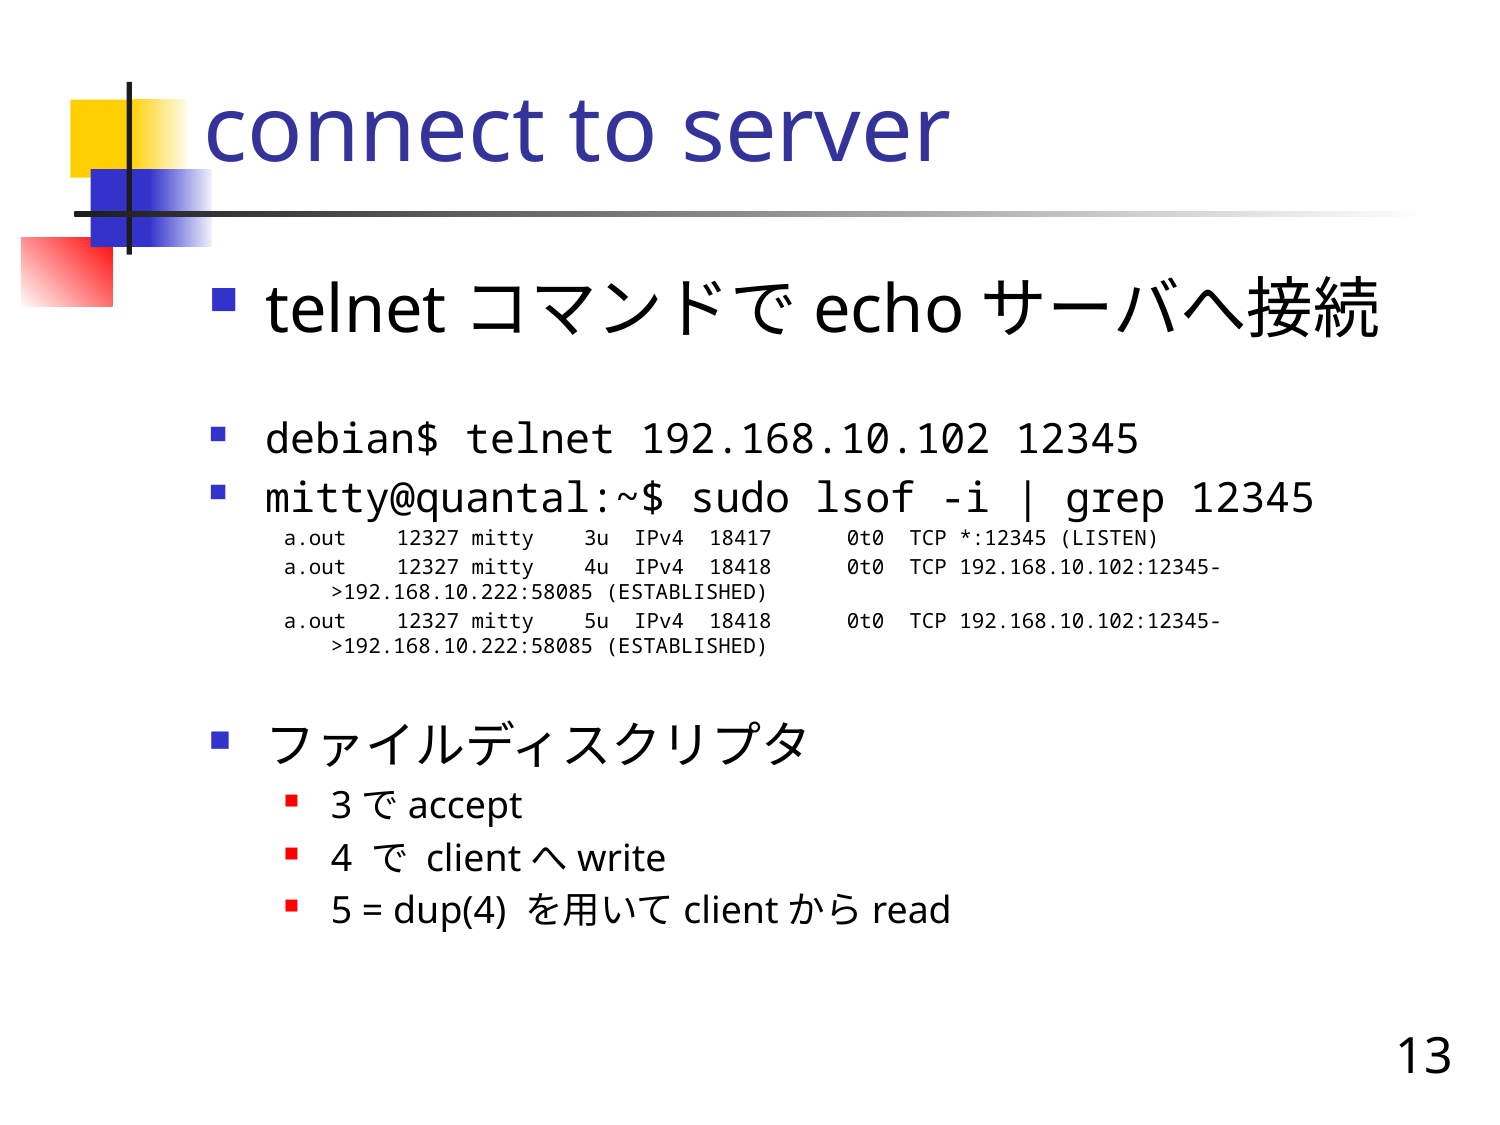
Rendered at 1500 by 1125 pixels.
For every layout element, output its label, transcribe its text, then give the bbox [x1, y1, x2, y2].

title connect to server [188, 34, 1468, 188]
slide_number 13 [1154, 1023, 1468, 1100]
list telnetコマンドでechoサーバへ接続 debian$ telnet 192.168.10.102 12345 mitty@quantal:~$ sudo lsof -i | grep 12345 a.out 12327 mitty 3u IPv4 18417 0t0 TCP *:12345 (LISTEN) a.out 12327 mitty 4u IPv4 18418 0t0 TCP 192.168.10.102:12345->192.168.10.222:58085 (ESTABLISHED) a.out 12327 mitty 5u IPv4 18418 0t0 TCP 192.168.10.102:12345->192.168.10.222:58085 (ESTABLISHED) ファイルディスクリプタ 3でaccept 4 で clientへwrite 5 = dup(4) を用いてclientからread [193, 257, 1470, 1007]
